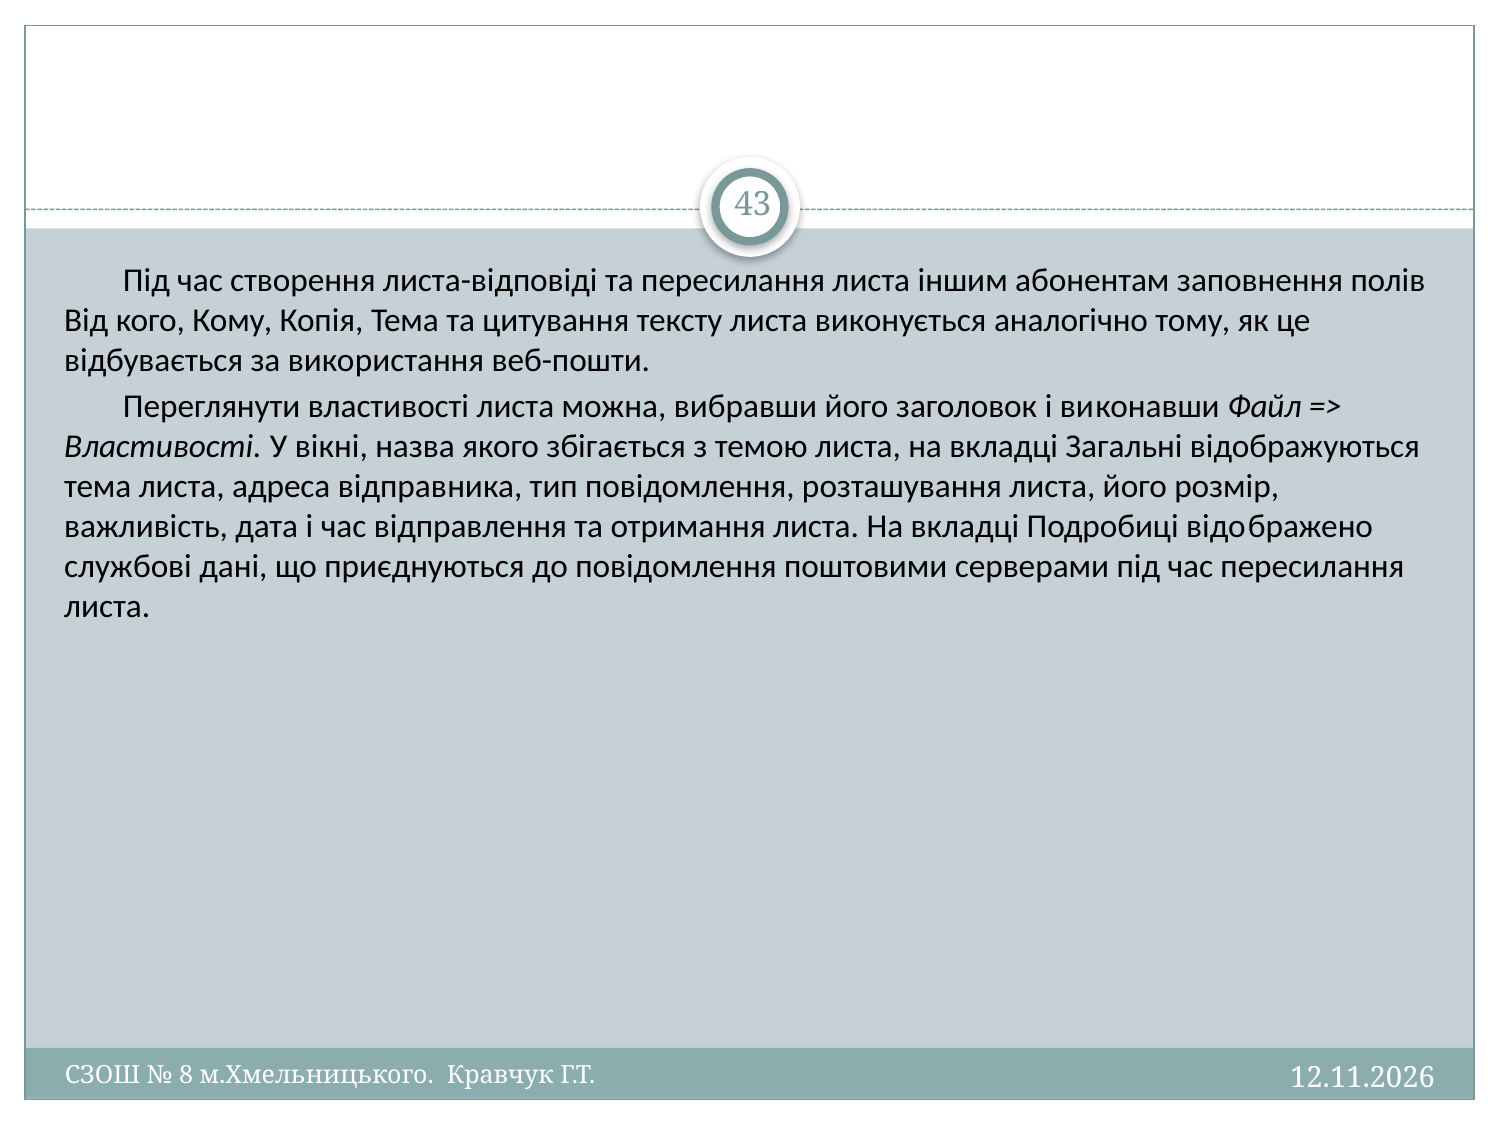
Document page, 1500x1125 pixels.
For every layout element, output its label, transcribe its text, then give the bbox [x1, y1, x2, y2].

list Під час створення листа-відповіді та пересилання листа іншим абонентам заповнення полів Від кого, Кому, Копія, Тема та цитування тексту листа виконується аналогічно тому, як це відбувається за вико­ристання веб-пошти. Переглянути властивості листа можна, вибравши його заголовок і ви­конавши Файл => Властивості. У вікні, назва якого збігається з темою листа, на вкладці Загальні відображуються тема листа, адреса відправ­ника, тип повідомлення, розташування листа, його розмір, важливість, дата і час відправлення та отримання листа. На вкладці Подробиці відо­бражено службові дані, що приєднуються до повідомлення поштовими серверами під час пересилання листа. [49, 250, 1445, 1043]
slide_number 43 [715, 168, 791, 241]
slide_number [950, 1050, 1450, 1111]
footer СЗОШ № 8 м.Хмельницького. Кравчук Г.Т. [50, 1051, 638, 1112]
